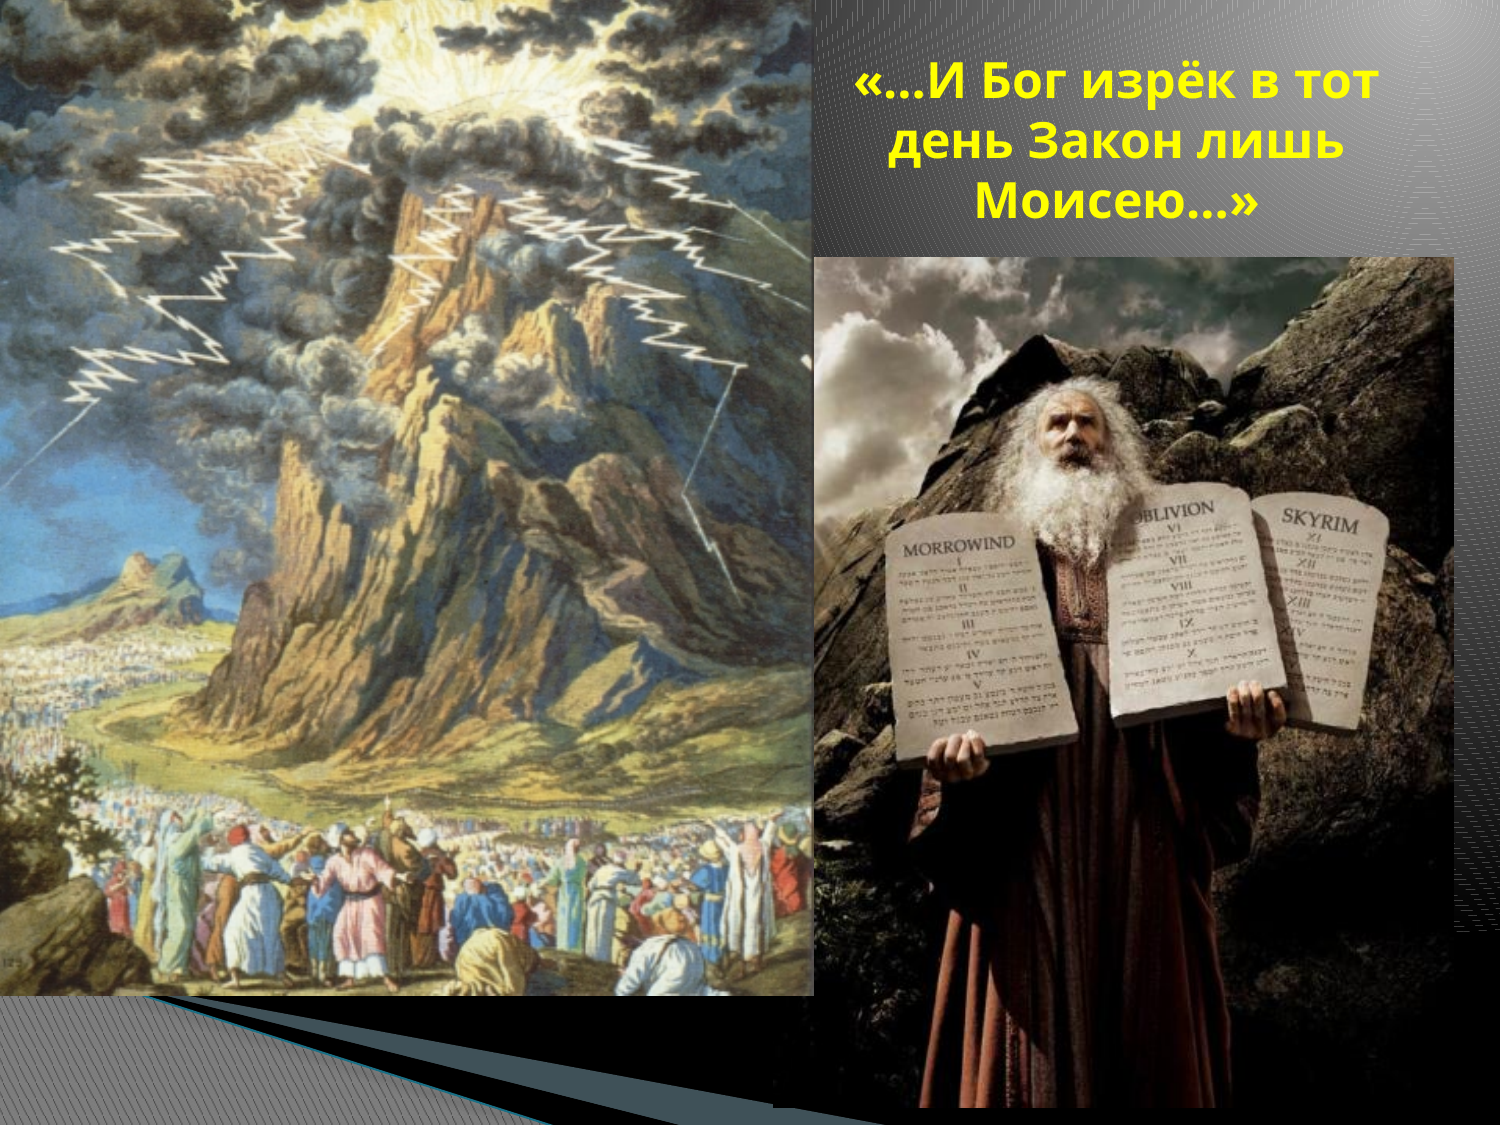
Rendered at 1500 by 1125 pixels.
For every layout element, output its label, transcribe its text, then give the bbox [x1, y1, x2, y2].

title «…И Бог изрёк в тот день Закон лишь Моисею…» [818, 45, 1425, 233]
picture [0, 0, 1454, 1125]
